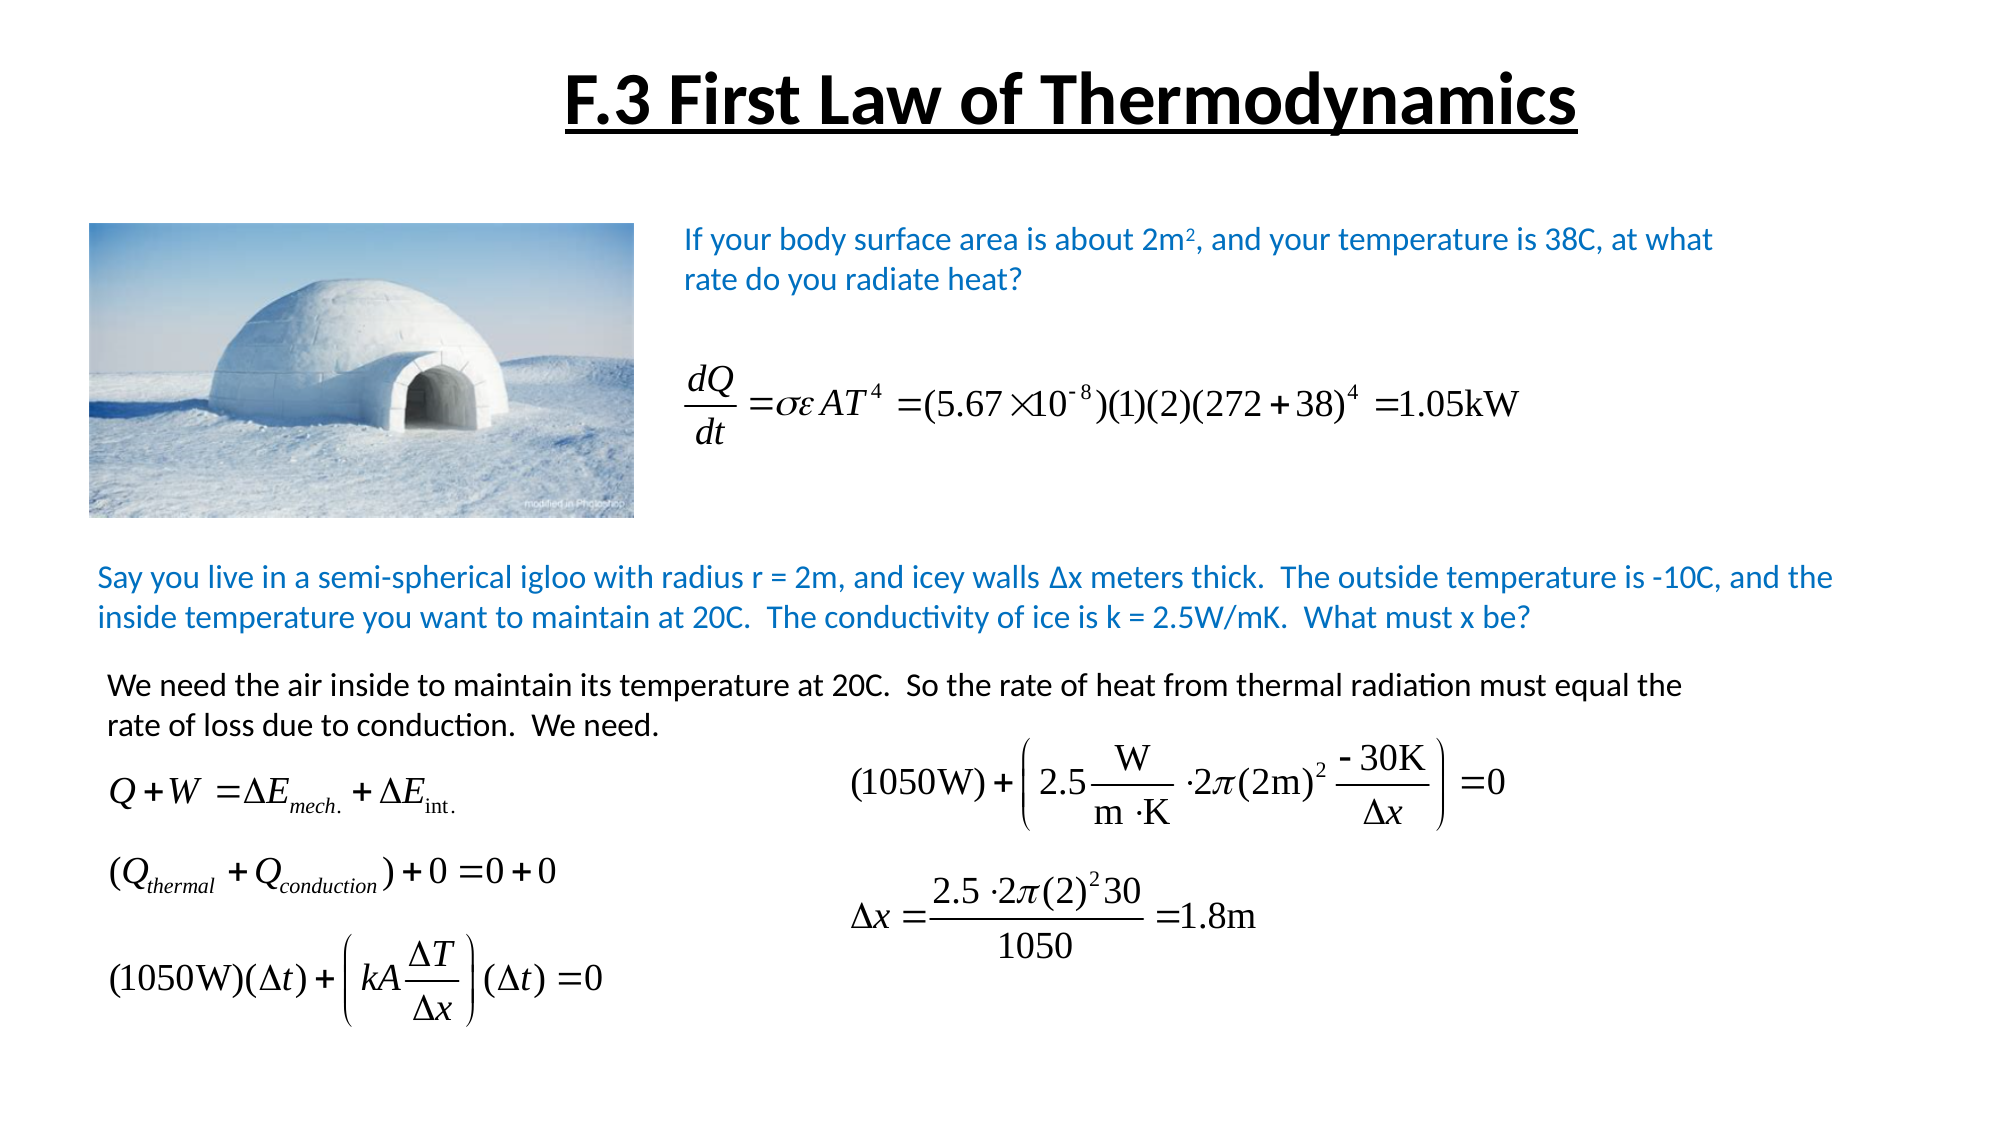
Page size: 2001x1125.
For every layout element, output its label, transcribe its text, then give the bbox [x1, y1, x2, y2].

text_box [678, 354, 889, 454]
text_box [103, 765, 461, 823]
picture [82, 218, 638, 521]
text_box We need the air inside to maintain its temperature at 20C. So the rate of heat from thermal radiation must equal the rate of loss due to conduction. We need. [92, 655, 1707, 751]
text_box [845, 730, 1514, 839]
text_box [103, 926, 610, 1035]
text_box If your body surface area is about 2m2, and your temperature is 38C, at what rate do you radiate heat? [669, 210, 1737, 305]
text_box Say you live in a semi-spherical igloo with radius r = 2m, and icey walls Δx meters thick. The outside temperature is -10C, and the inside temperature you want to maintain at 20C. The conductivity of ice is k = 2.5W/mK. What must x be? [82, 547, 1872, 643]
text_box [888, 375, 1367, 433]
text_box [844, 861, 1265, 967]
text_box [103, 845, 562, 904]
text_box F.3 First Law of Thermodynamics [549, 52, 1647, 149]
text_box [1366, 381, 1529, 427]
